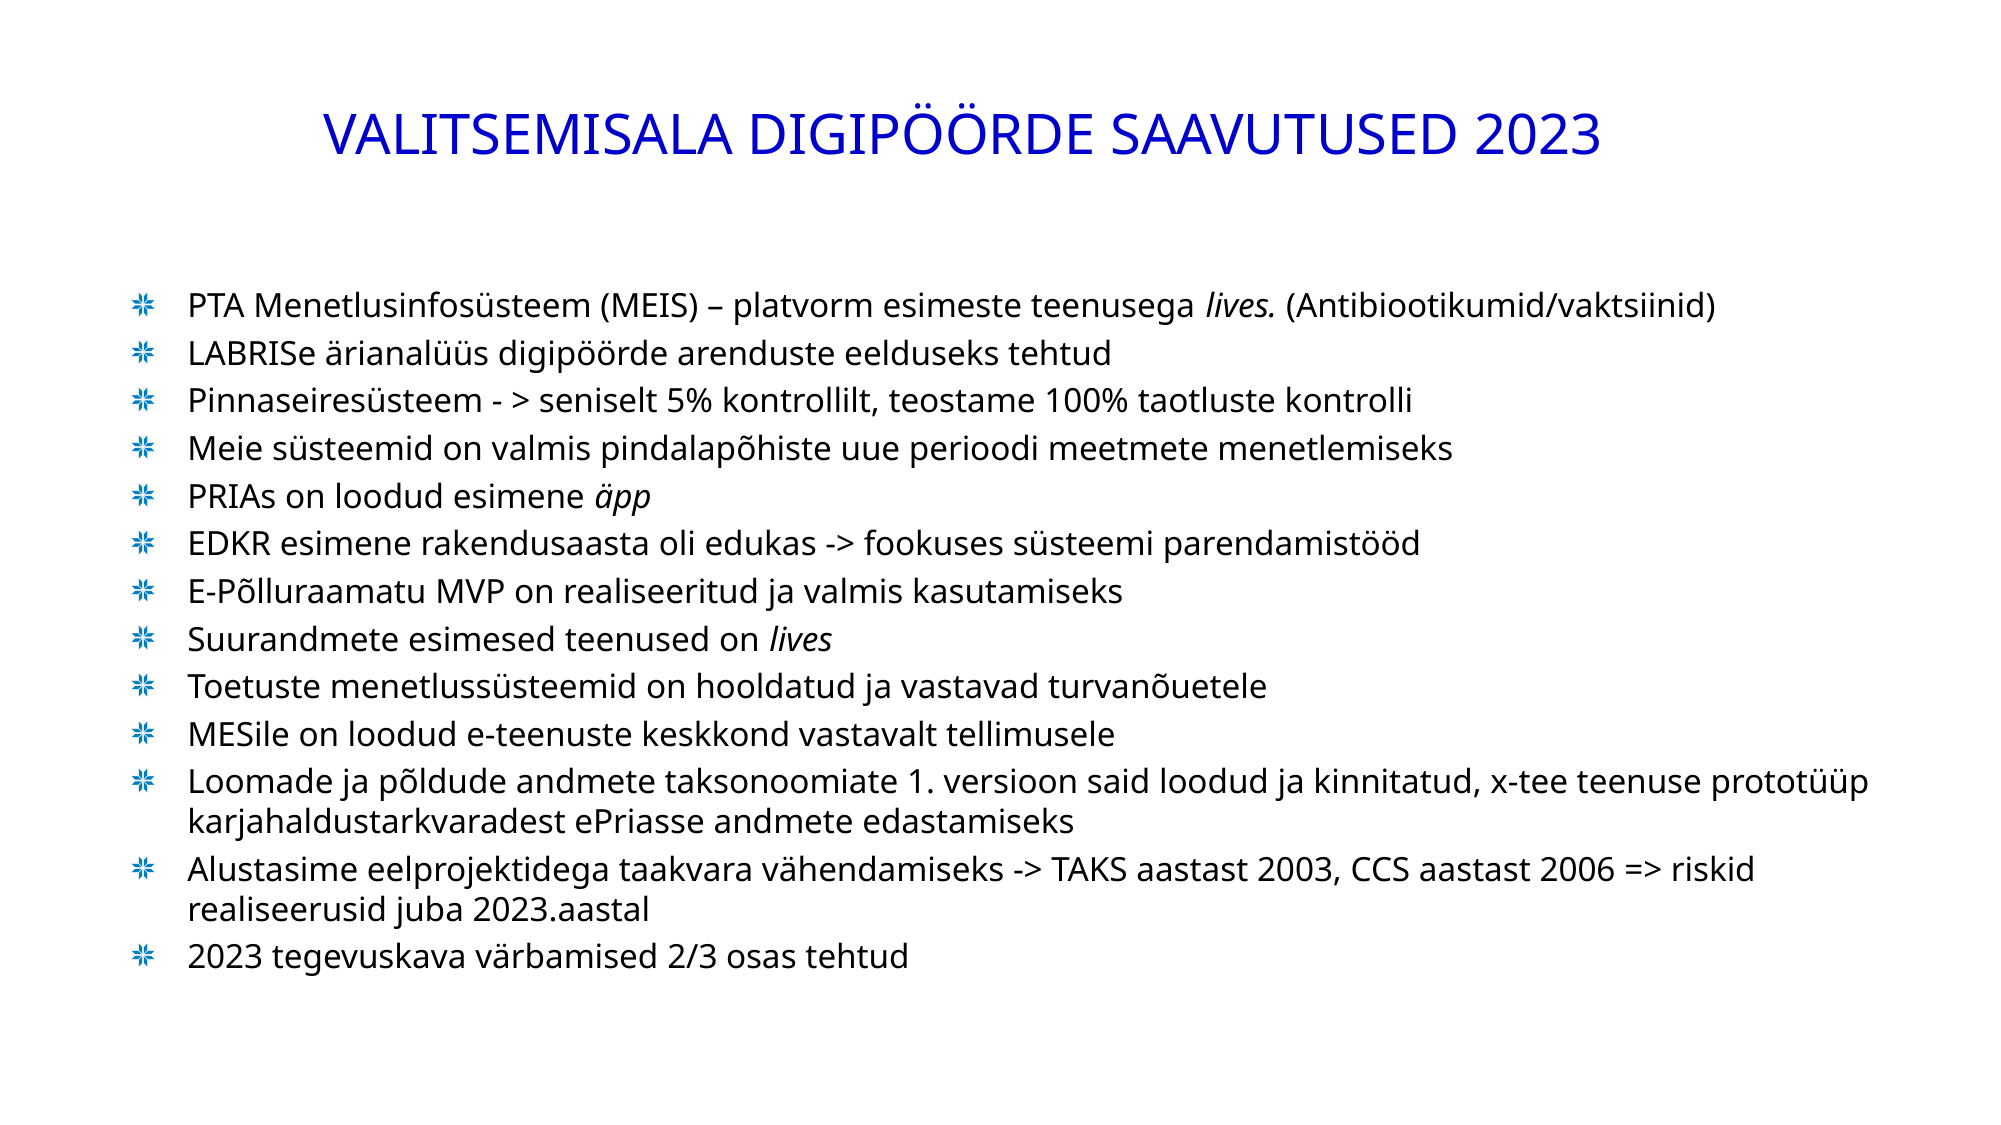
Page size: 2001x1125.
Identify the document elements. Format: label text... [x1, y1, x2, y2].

picture [131, 530, 155, 555]
picture [131, 721, 155, 745]
text_box [1236, 562, 1911, 1060]
picture [131, 673, 155, 697]
picture [131, 340, 155, 364]
picture [131, 292, 155, 317]
picture [131, 483, 155, 507]
picture [131, 768, 155, 793]
picture [131, 578, 155, 602]
picture [131, 856, 155, 880]
picture [131, 387, 155, 412]
picture [131, 943, 155, 967]
title VALITSEMISALA DIGIPÖÖRDE SAAVUTUSED 2023 [28, 53, 1899, 230]
picture [131, 435, 155, 459]
list PTA Menetlusinfosüsteem (MEIS) – platvorm esimeste teenusega lives. (Antibiootikumid/vaktsiinid) LABRISe ärianalüüs digipöörde arenduste eelduseks tehtud Pinnaseiresüsteem - > seniselt 5% kontrollilt, teostame 100% taotluste kontrolli Meie süsteemid on valmis pindalapõhiste uue perioodi meetmete menetlemiseks PRIAs on loodud esimene äpp EDKR esimene rakendusaasta oli edukas -> fookuses süsteemi parendamistööd E-Põlluraamatu MVP on realiseeritud ja valmis kasutamiseks Suurandmete esimesed teenused on lives Toetuste menetlussüsteemid on hooldatud ja vastavad turvanõuetele MESile on loodud e-teenuste keskkond vastavalt tellimusele Loomade ja põldude andmete taksonoomiate 1. versioon said loodud ja kinnitatud, x-tee teenuse prototüüp karjahaldustarkvaradest ePriasse andmete edastamiseks Alustasime eelprojektidega taakvara vähendamiseks -> TAKS aastast 2003, CCS aastast 2006 => riskid realiseerusid juba 2023.aastal 2023 tegevuskava värbamised 2/3 osas tehtud [41, 229, 1911, 1060]
picture [131, 625, 155, 650]
